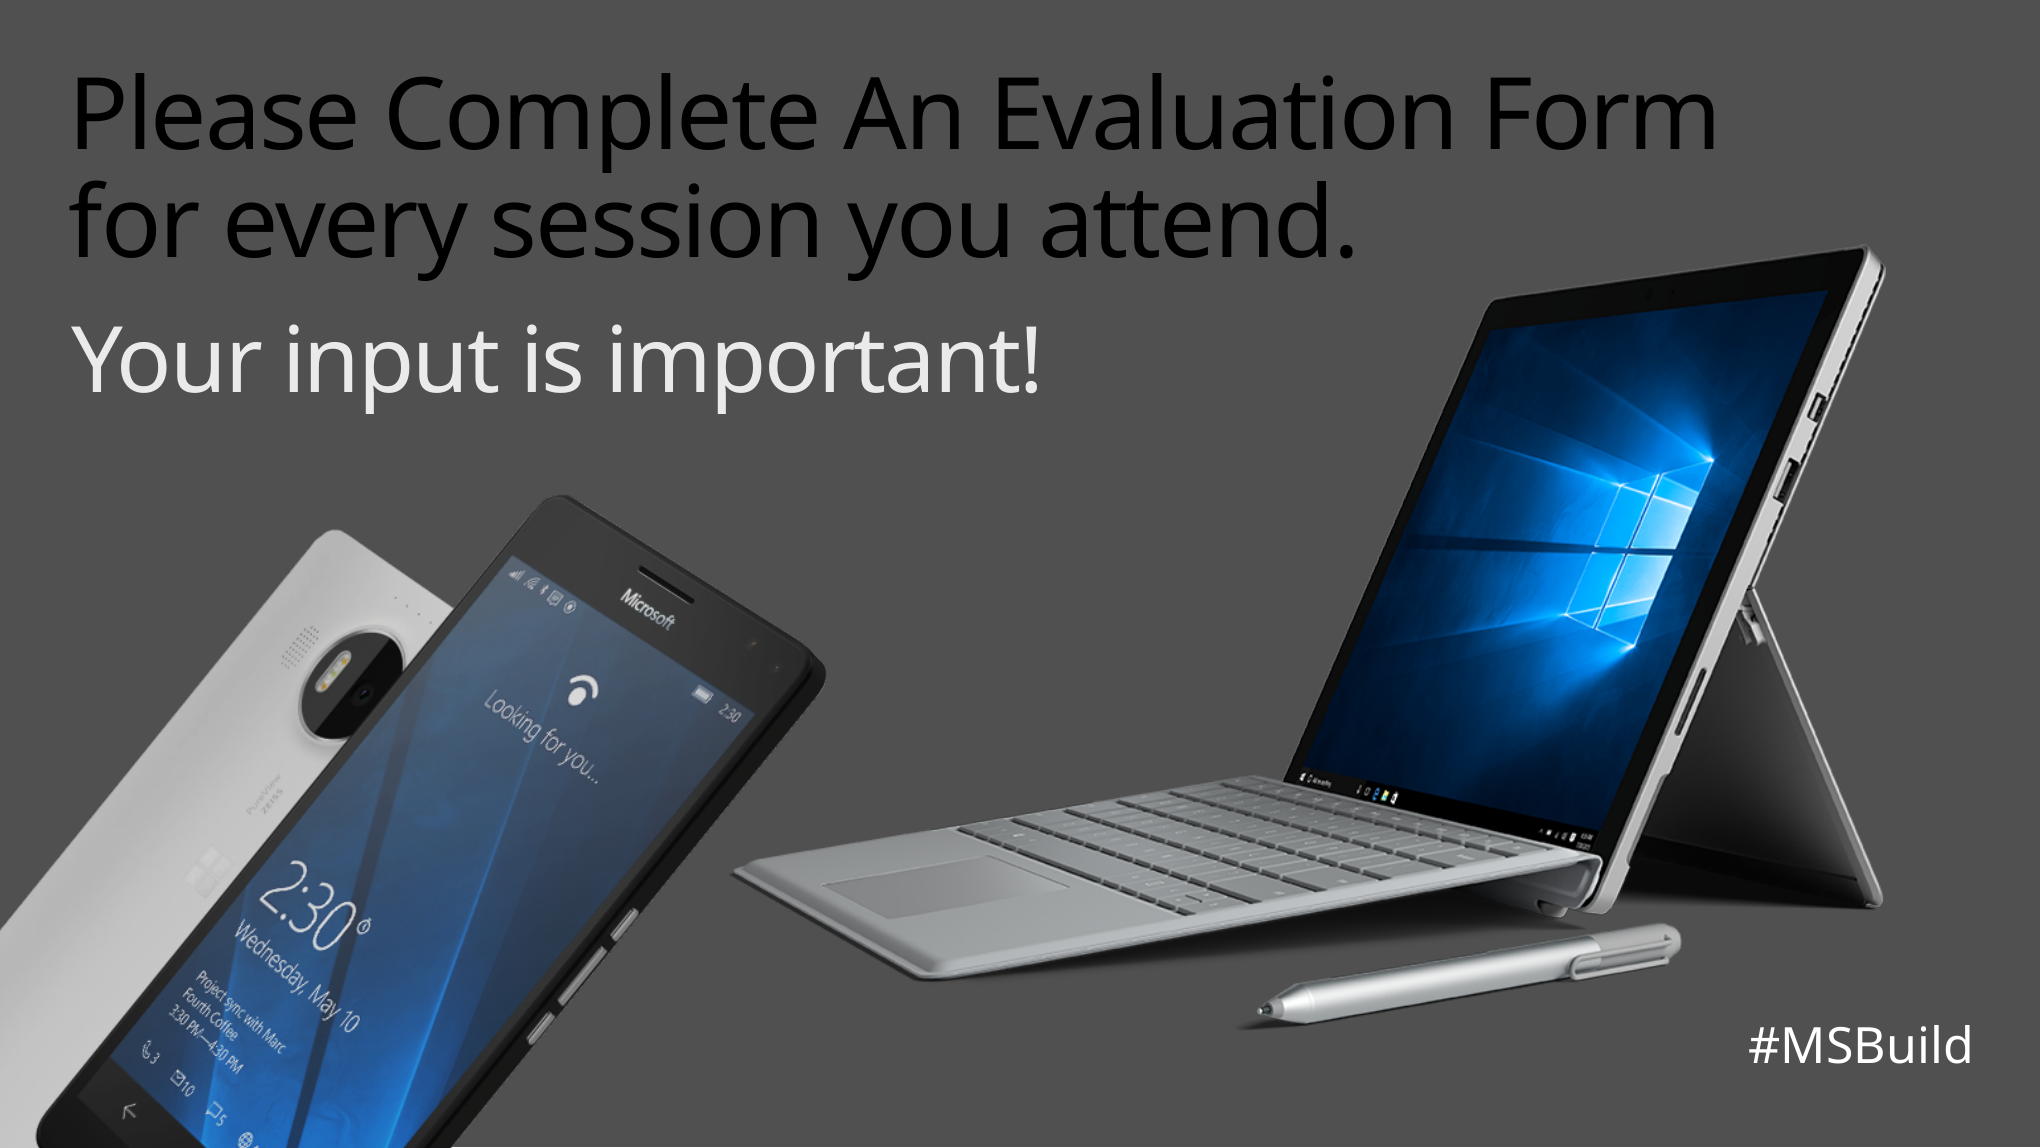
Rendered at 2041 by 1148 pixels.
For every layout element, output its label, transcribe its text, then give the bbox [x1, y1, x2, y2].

picture [0, 123, 1924, 1148]
title Please Complete An Evaluation Form for every session you attend. [45, 48, 1996, 199]
text_box Your input is important! [47, 297, 370, 423]
text_box #MSBuild [1924, 989, 2004, 1098]
